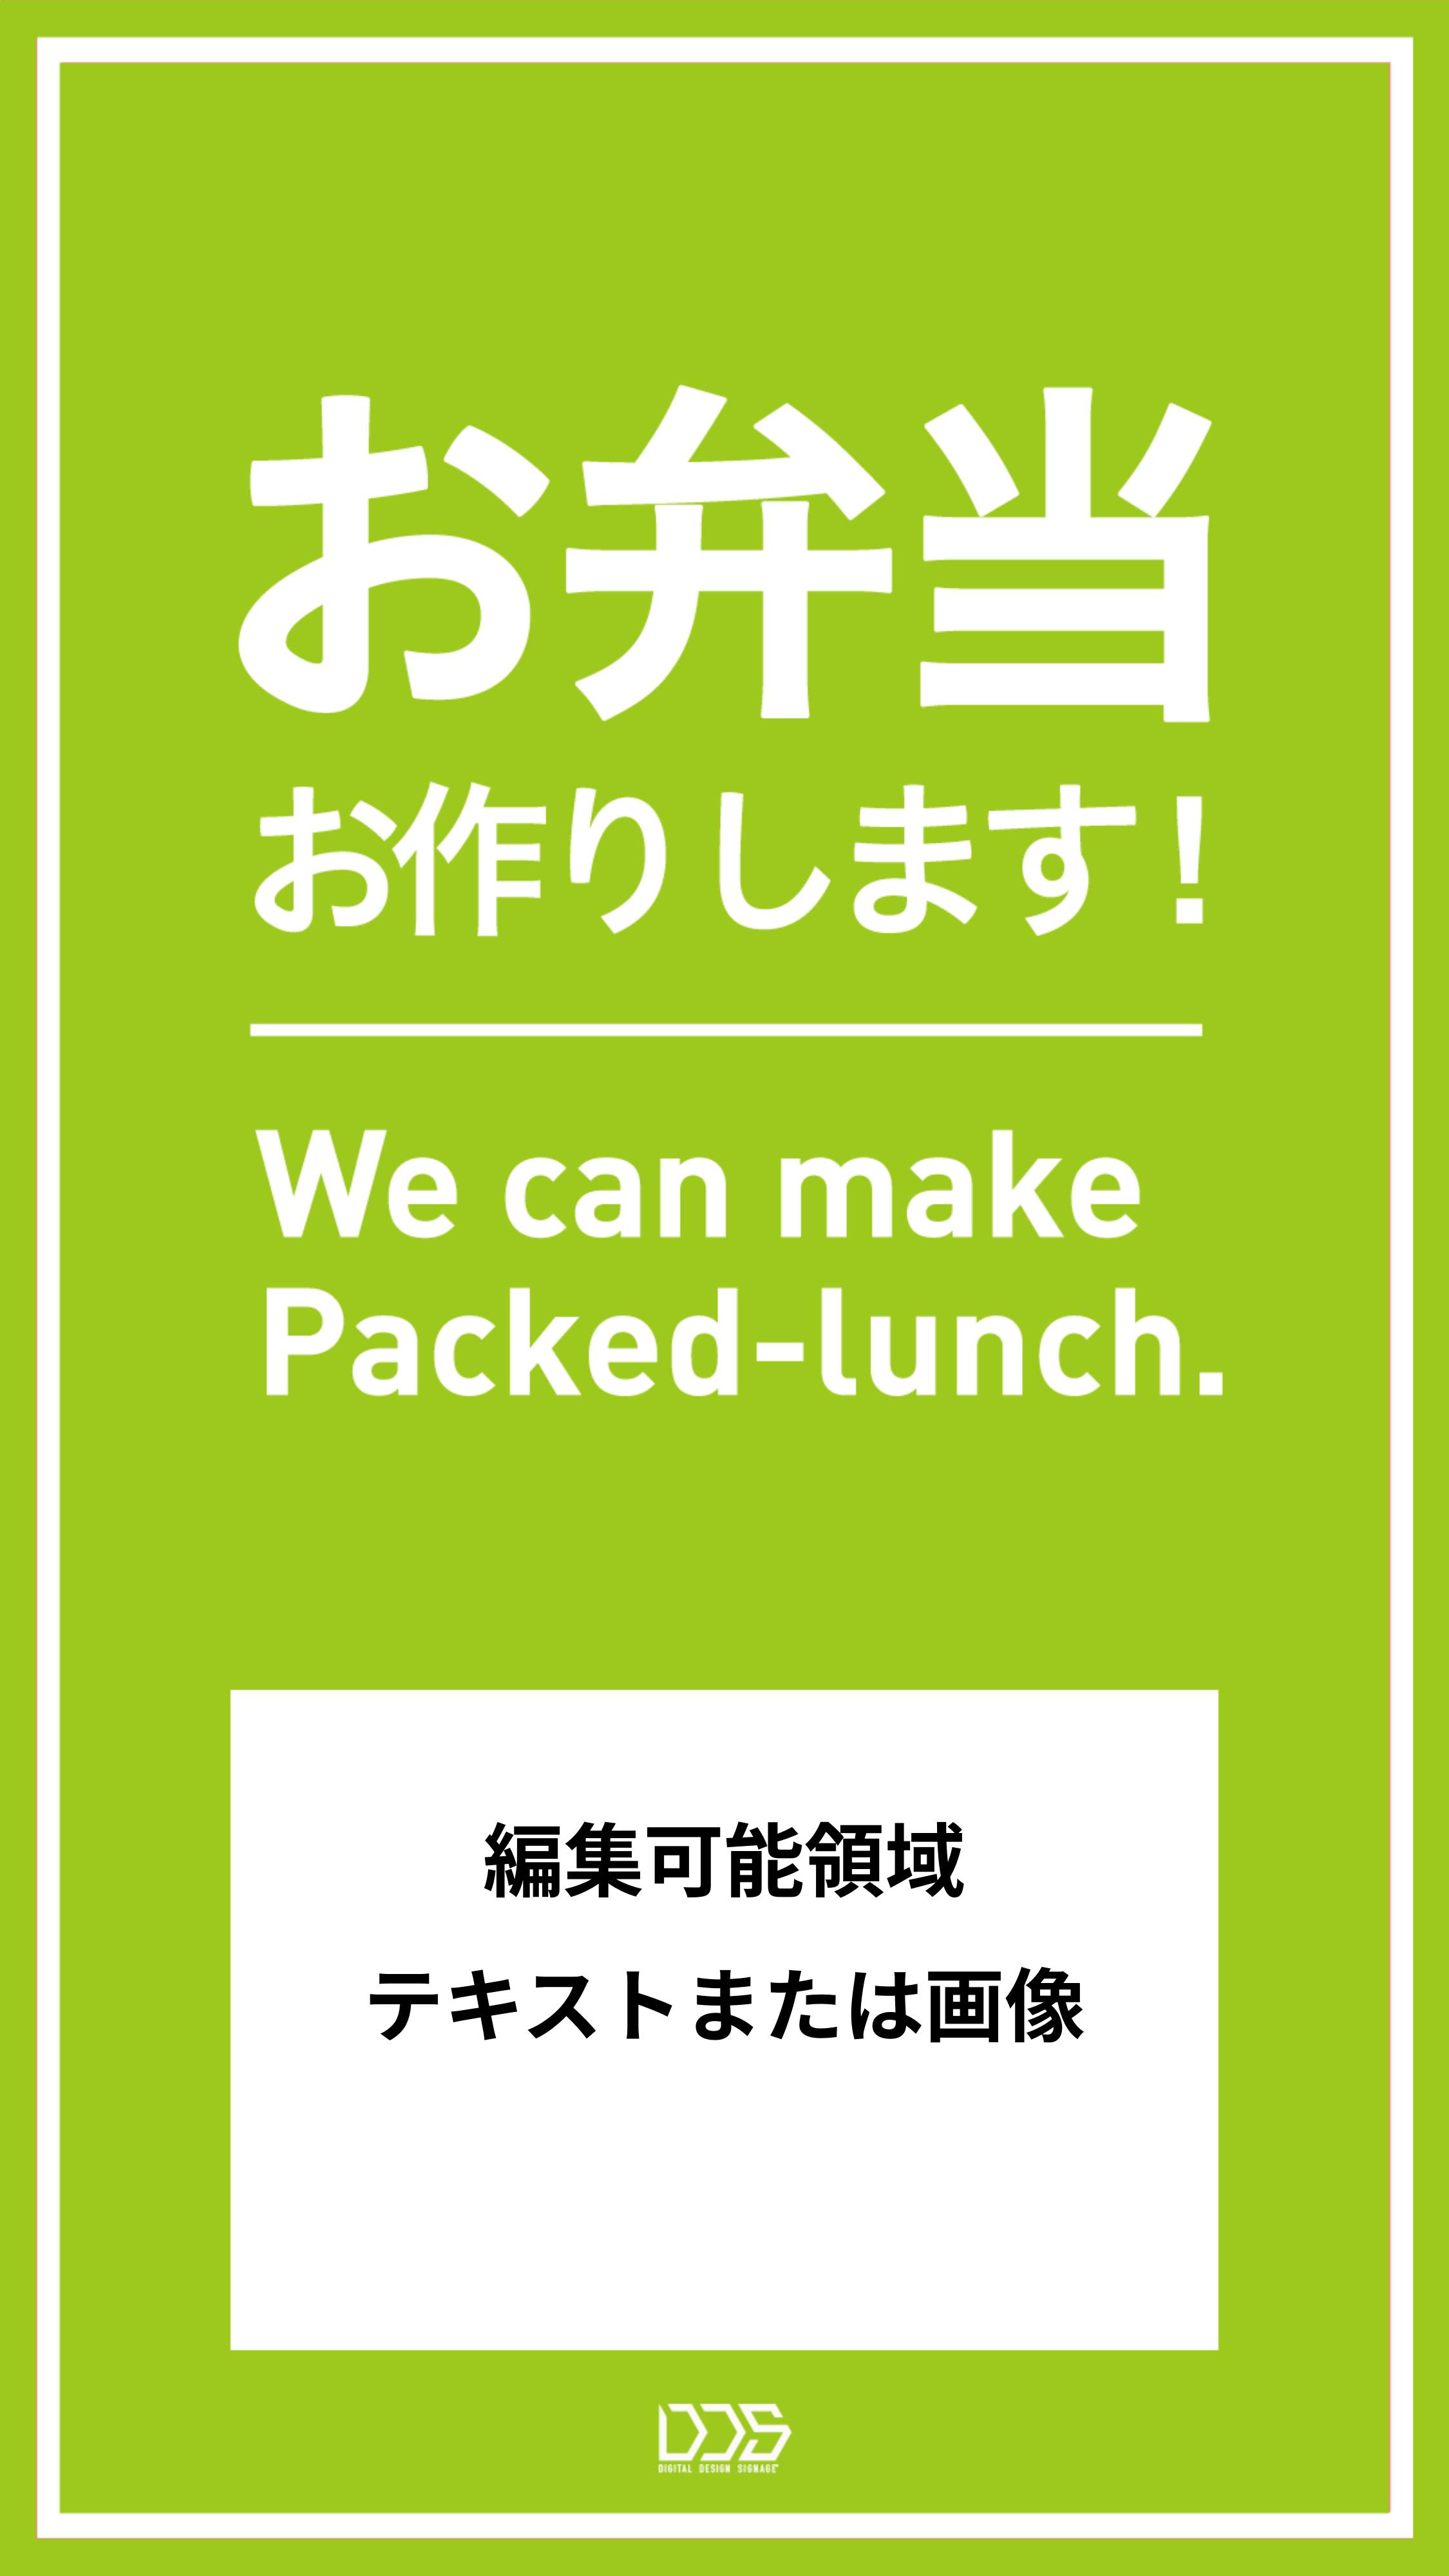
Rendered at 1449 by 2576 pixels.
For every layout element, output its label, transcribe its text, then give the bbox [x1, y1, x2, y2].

picture [0, 0, 1449, 2576]
text_box 編集可能領域 テキストまたは画像 [95, 1757, 1354, 2056]
